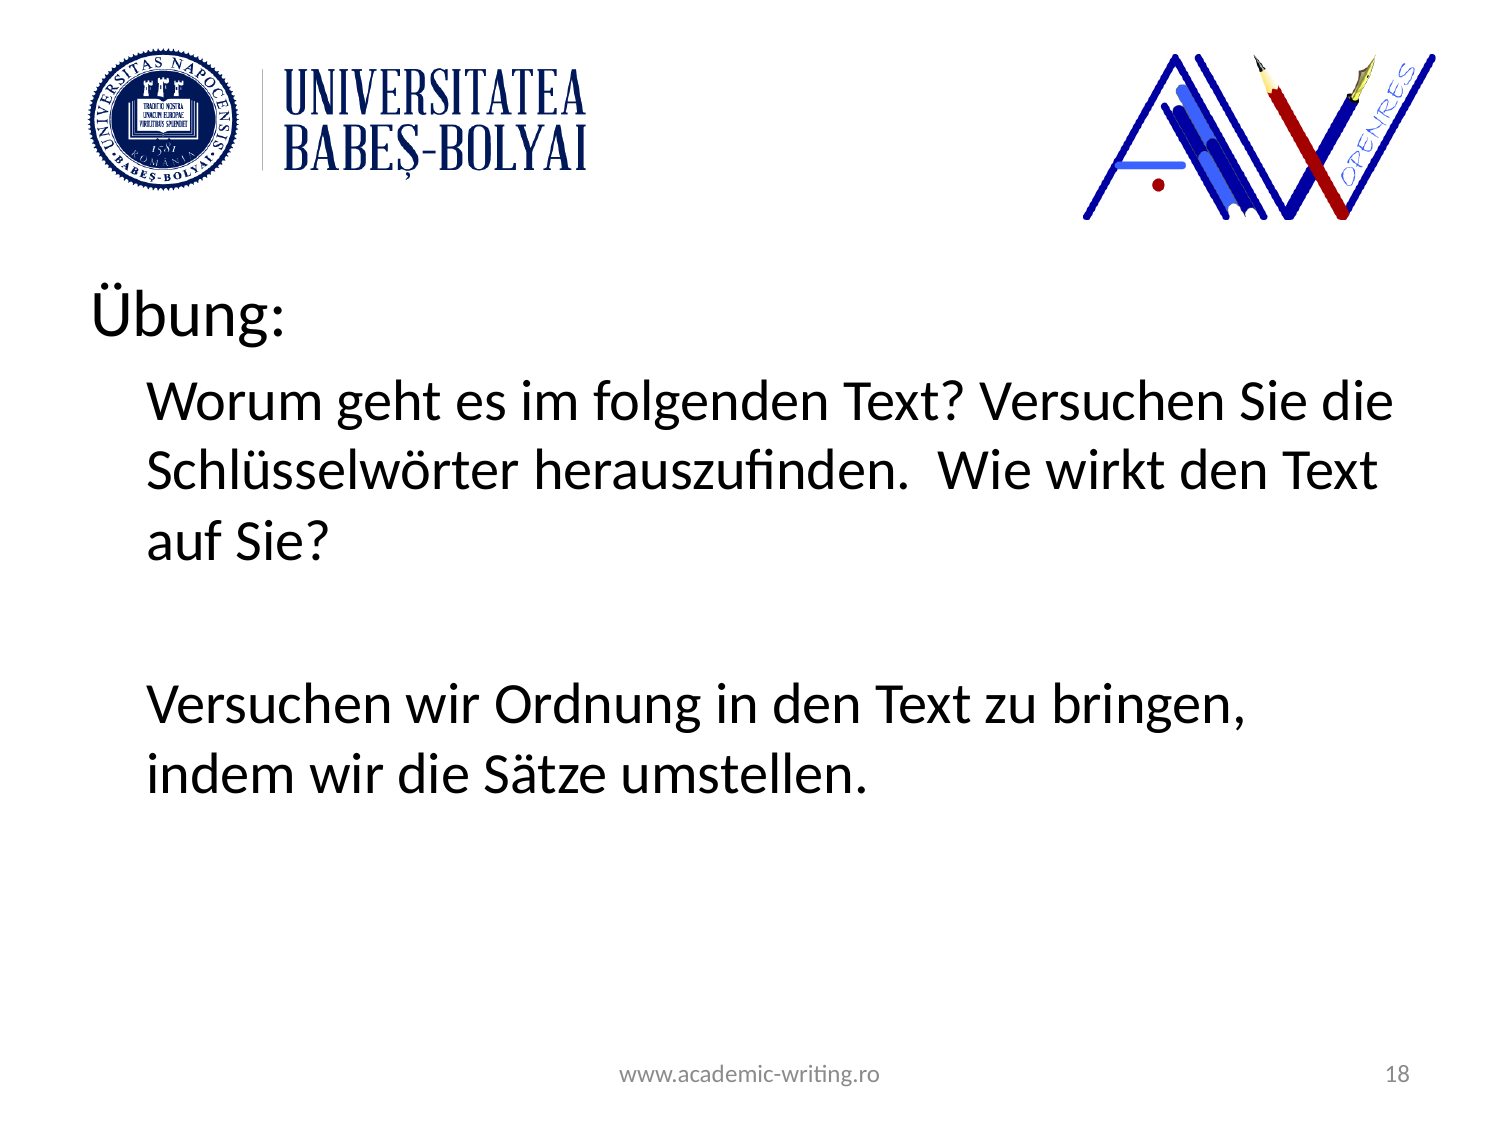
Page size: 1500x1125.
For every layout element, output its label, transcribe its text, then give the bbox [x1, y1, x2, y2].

list Übung: Worum geht es im folgenden Text? Versuchen Sie die Schlüsselwörter herauszufinden. Wie wirkt den Text auf Sie? Versuchen wir Ordnung in den Text zu bringen, indem wir die Sätze umstellen. [75, 262, 1425, 1005]
picture [76, 42, 597, 197]
slide_number 18 [1074, 1042, 1425, 1103]
footer www.academic-writing.ro [512, 1042, 988, 1103]
picture [1083, 54, 1436, 220]
